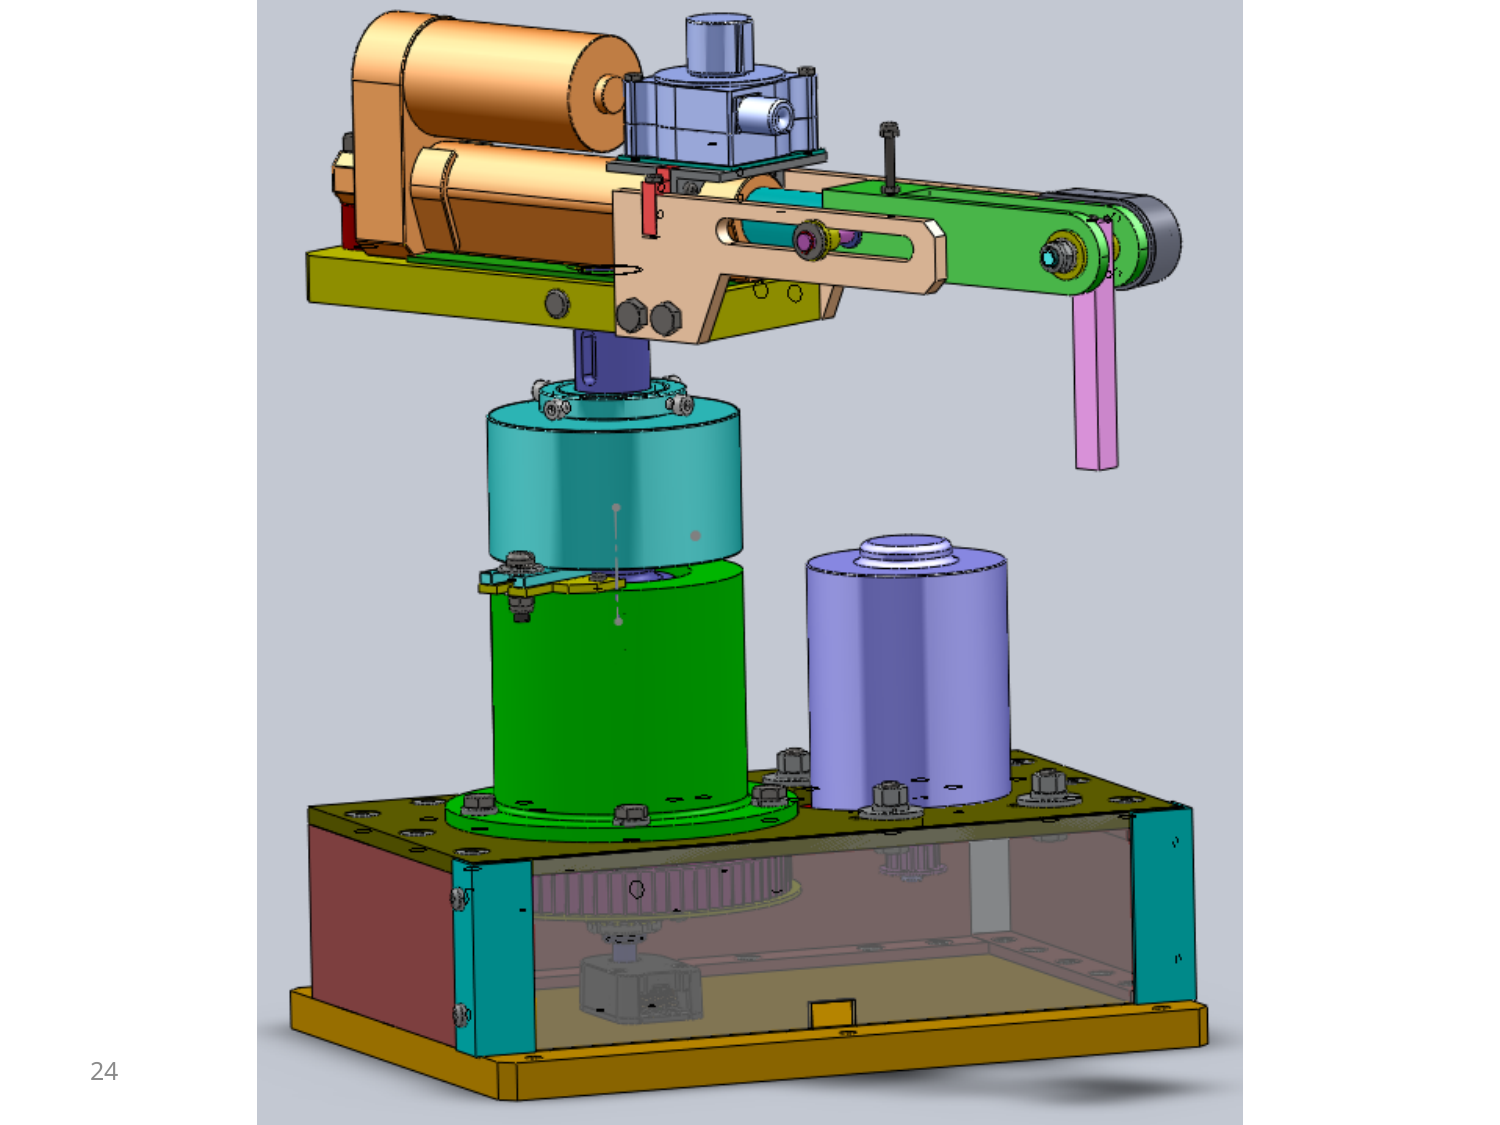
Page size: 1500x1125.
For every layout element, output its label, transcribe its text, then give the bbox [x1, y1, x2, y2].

slide_number 24 [75, 1042, 252, 1103]
picture [257, 0, 1243, 1125]
